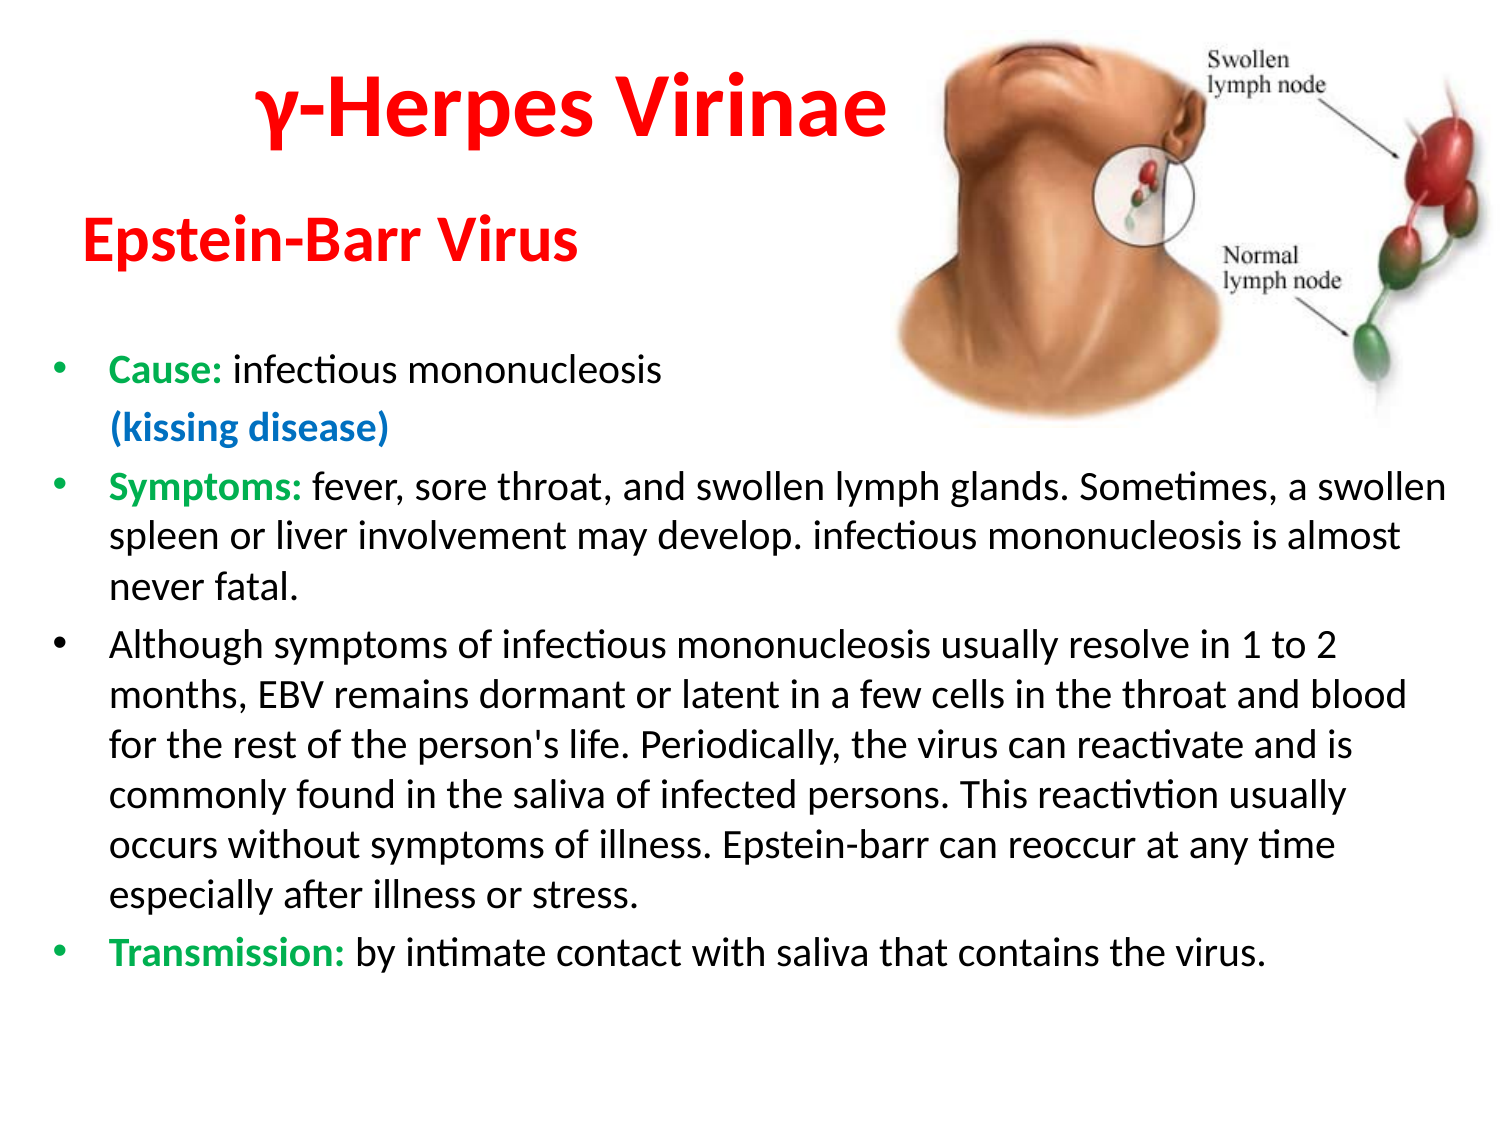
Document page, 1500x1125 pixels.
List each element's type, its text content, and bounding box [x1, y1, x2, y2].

picture [890, 30, 1500, 428]
title γ-Herpes Virinae [75, 0, 1425, 187]
list Epstein-Barr Virus Cause: infectious mononucleosis (kissing disease) Symptoms: fever, sore throat, and swollen lymph glands. Sometimes, a swollen spleen or liver involvement may develop. infectious mononucleosis is almost never fatal. Although symptoms of infectious mononucleosis usually resolve in 1 to 2 months, EBV remains dormant or latent in a few cells in the throat and blood for the rest of the person's life. Periodically, the virus can reactivate and is commonly found in the saliva of infected persons. This reactivtion usually occurs without symptoms of illness. Epstein-barr can reoccur at any time especially after illness or stress. Transmission: by intimate contact with saliva that contains the virus. [37, 187, 1475, 1094]
